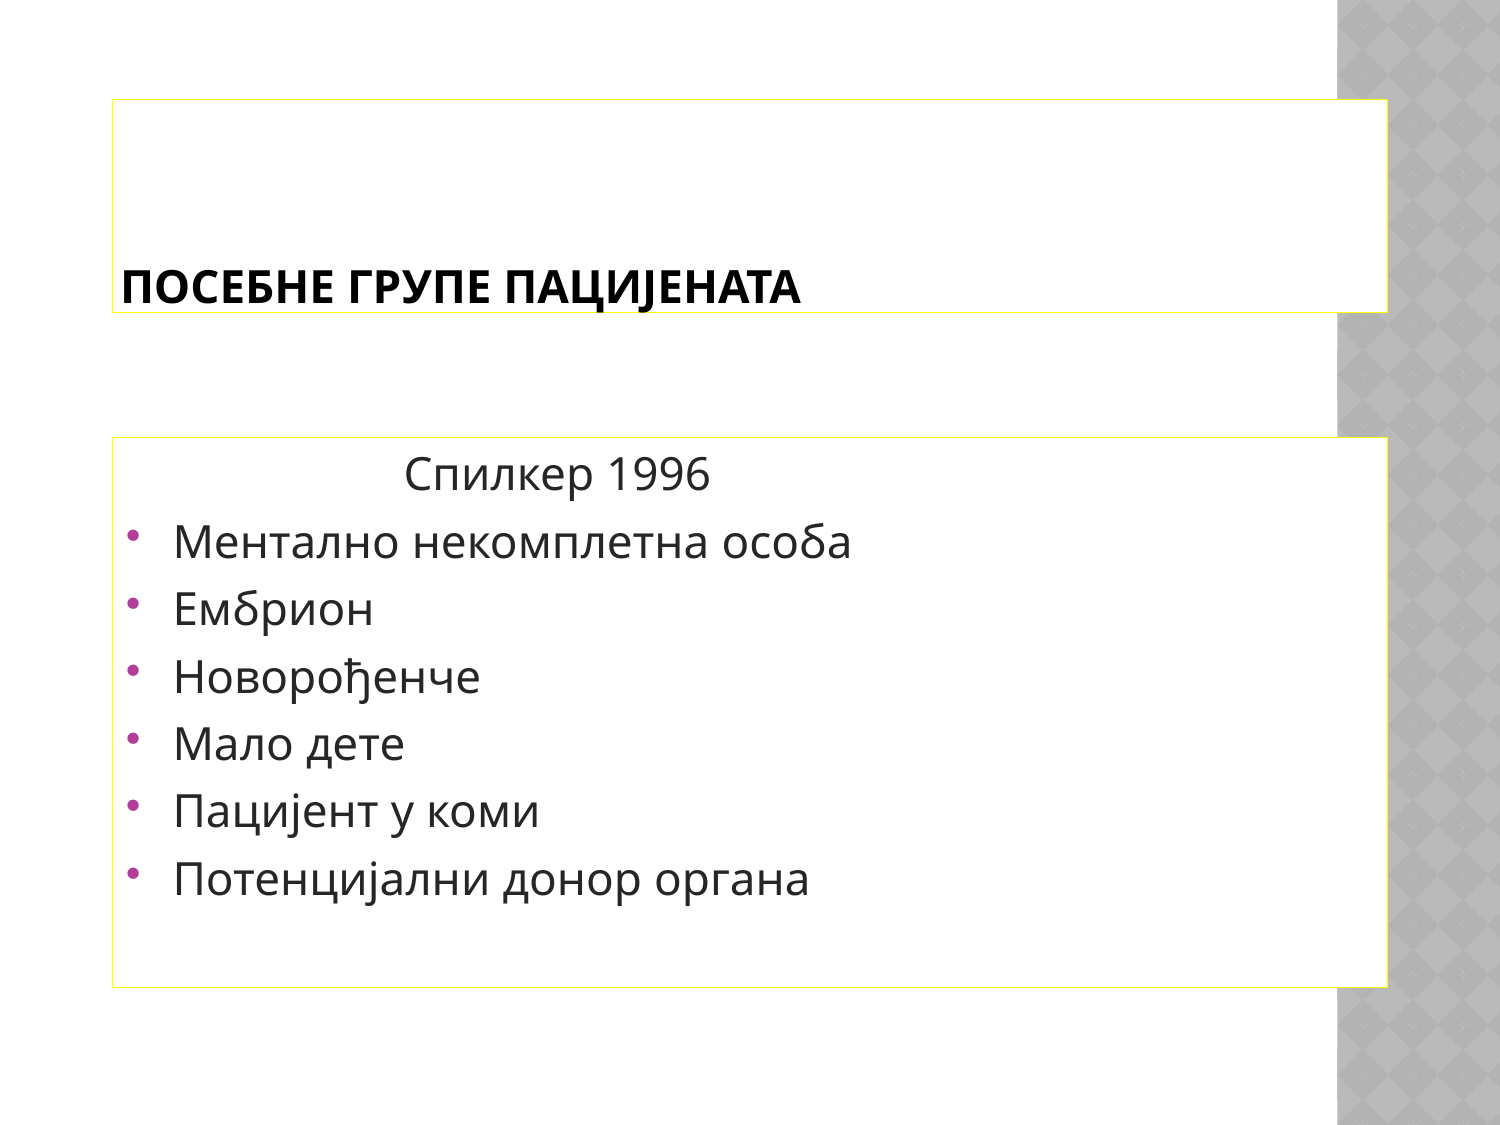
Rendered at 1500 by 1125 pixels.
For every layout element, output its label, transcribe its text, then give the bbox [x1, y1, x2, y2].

title ПОСЕБНЕ ГРУПЕ ПАЦИЈЕНАТА [112, 99, 1388, 313]
list Спилкер 1996 Ментално некомплетна особа Ембрион Новорођенче Мало дете Пацијент у коми Потенцијални донор органа [112, 437, 1388, 988]
